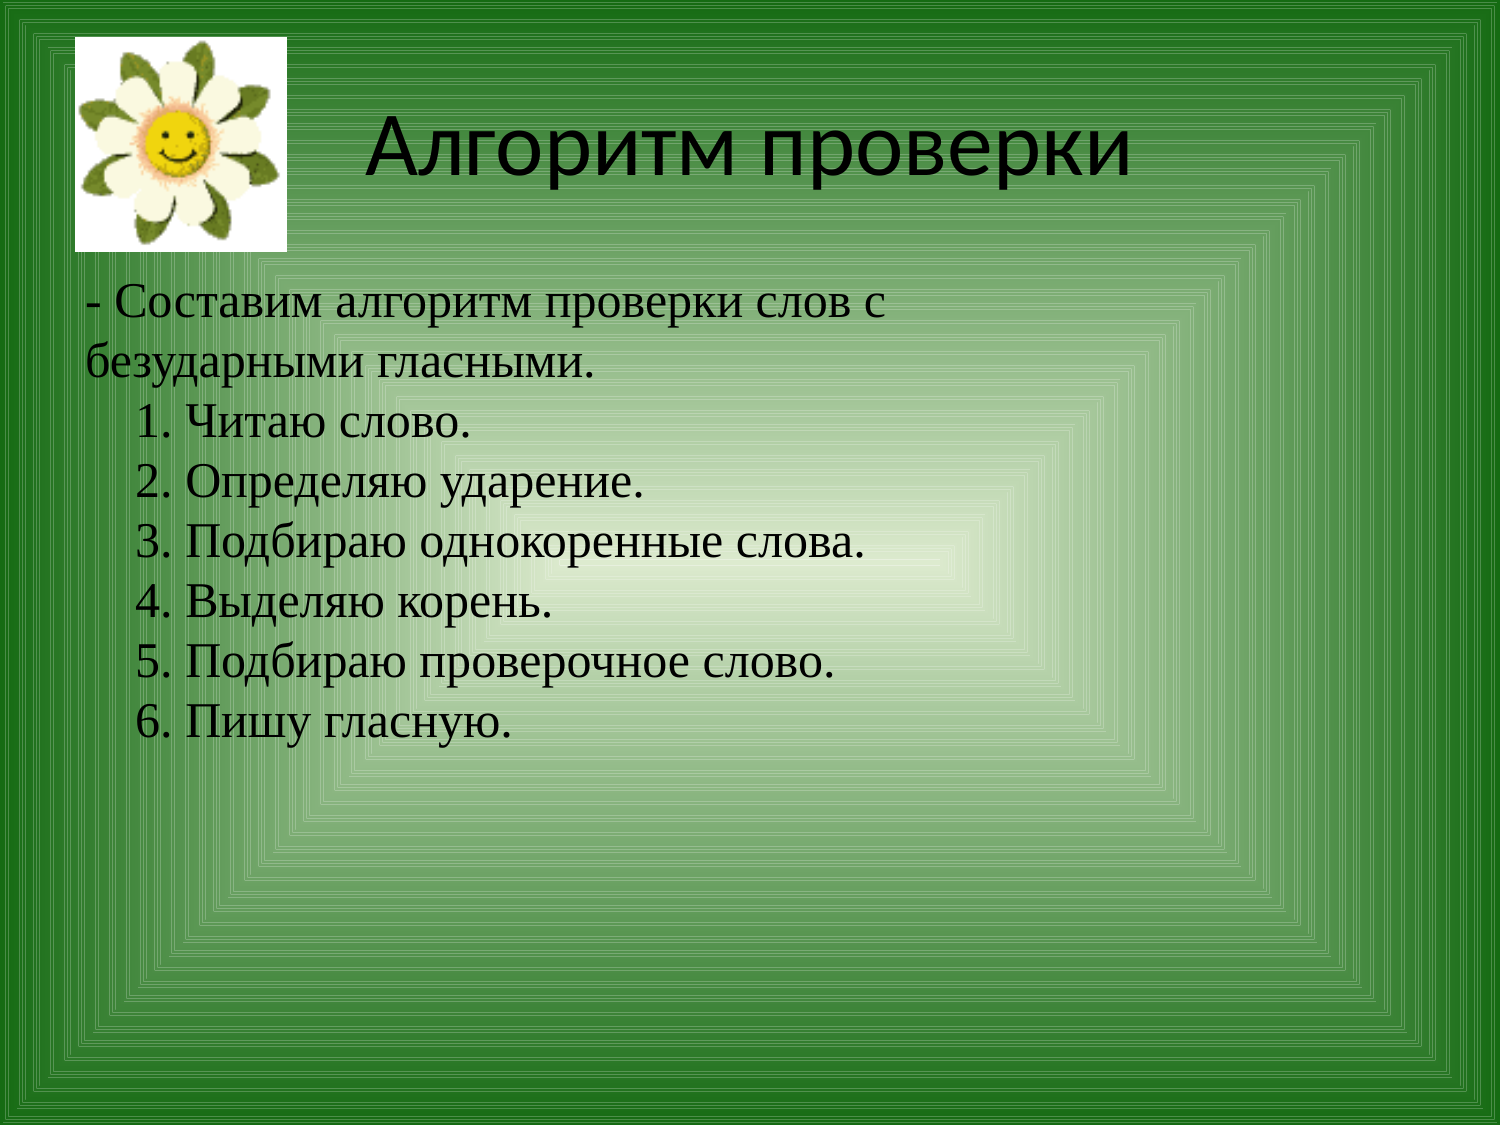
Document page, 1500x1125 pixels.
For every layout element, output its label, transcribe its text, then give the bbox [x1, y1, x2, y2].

table_header [292, 141, 1250, 199]
text_box - Составим алгоритм проверки слов с безударными гласными. 1. Читаю слово. 2. Определяю ударение. 3. Подбираю однокоренные слова. 4. Выделяю корень. 5. Подбираю проверочное слово. 6. Пишу гласную. [70, 260, 1184, 801]
picture [74, 37, 288, 253]
title Алгоритм проверки [292, 45, 1425, 233]
